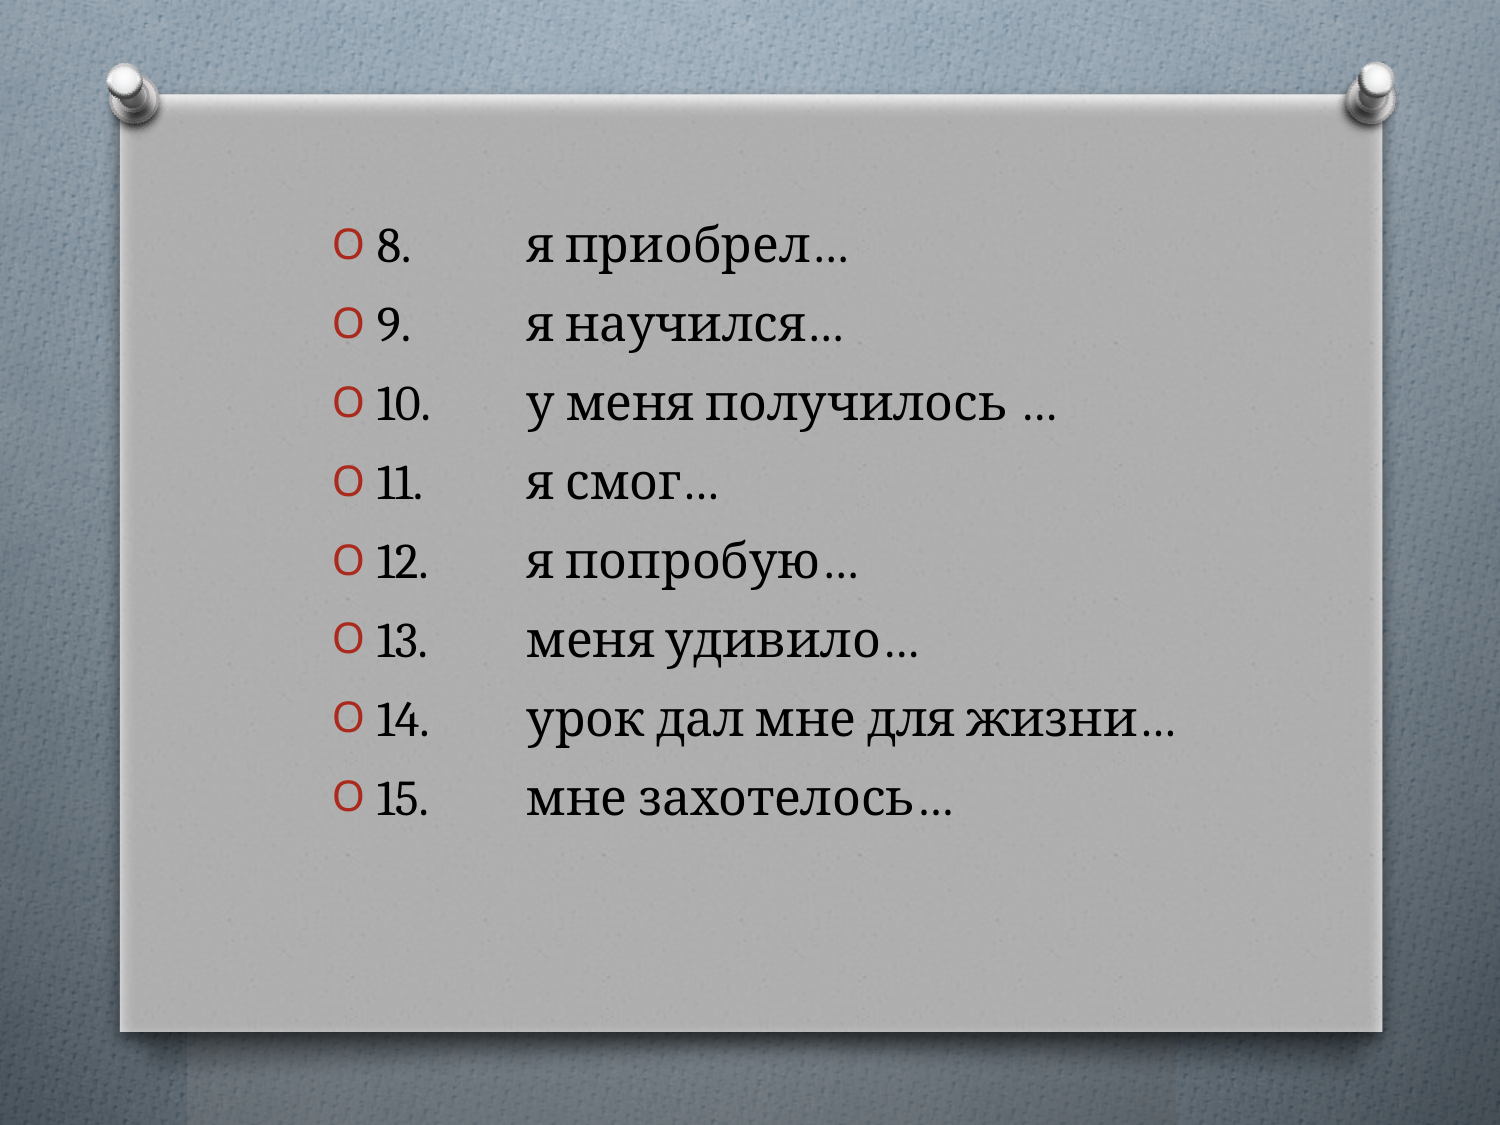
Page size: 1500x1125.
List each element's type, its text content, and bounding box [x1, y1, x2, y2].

list 8. я приобрел… 9. я научился… 10. у меня получилось … 11. я смог… 12. я попробую… 13. меня удивило… 14. урок дал мне для жизни… 15. мне захотелось… [213, 196, 1353, 939]
picture [1317, 35, 1439, 156]
picture [75, 29, 198, 153]
